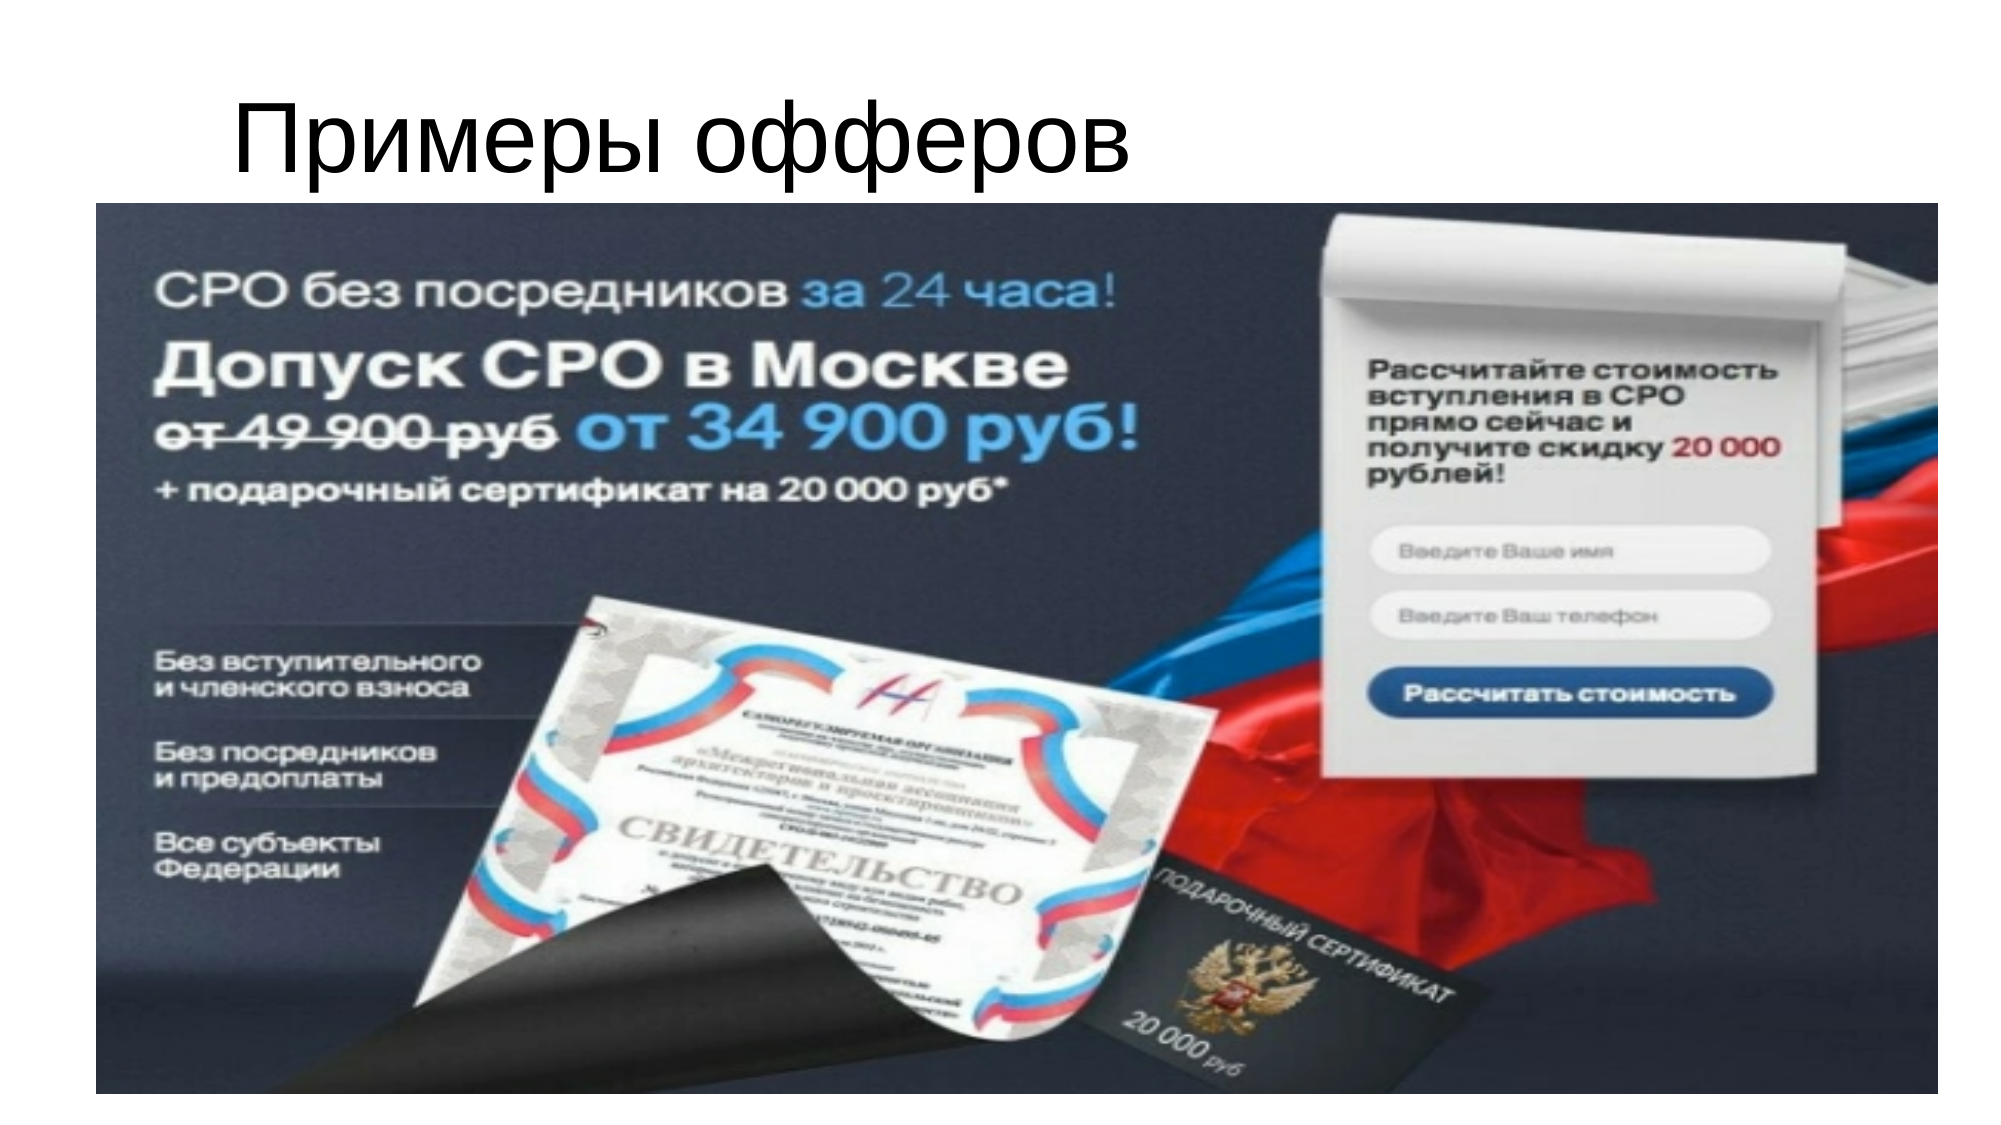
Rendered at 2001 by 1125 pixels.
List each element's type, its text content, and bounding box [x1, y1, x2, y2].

title Примеры офферов [231, 37, 1732, 201]
picture [96, 203, 1938, 1094]
